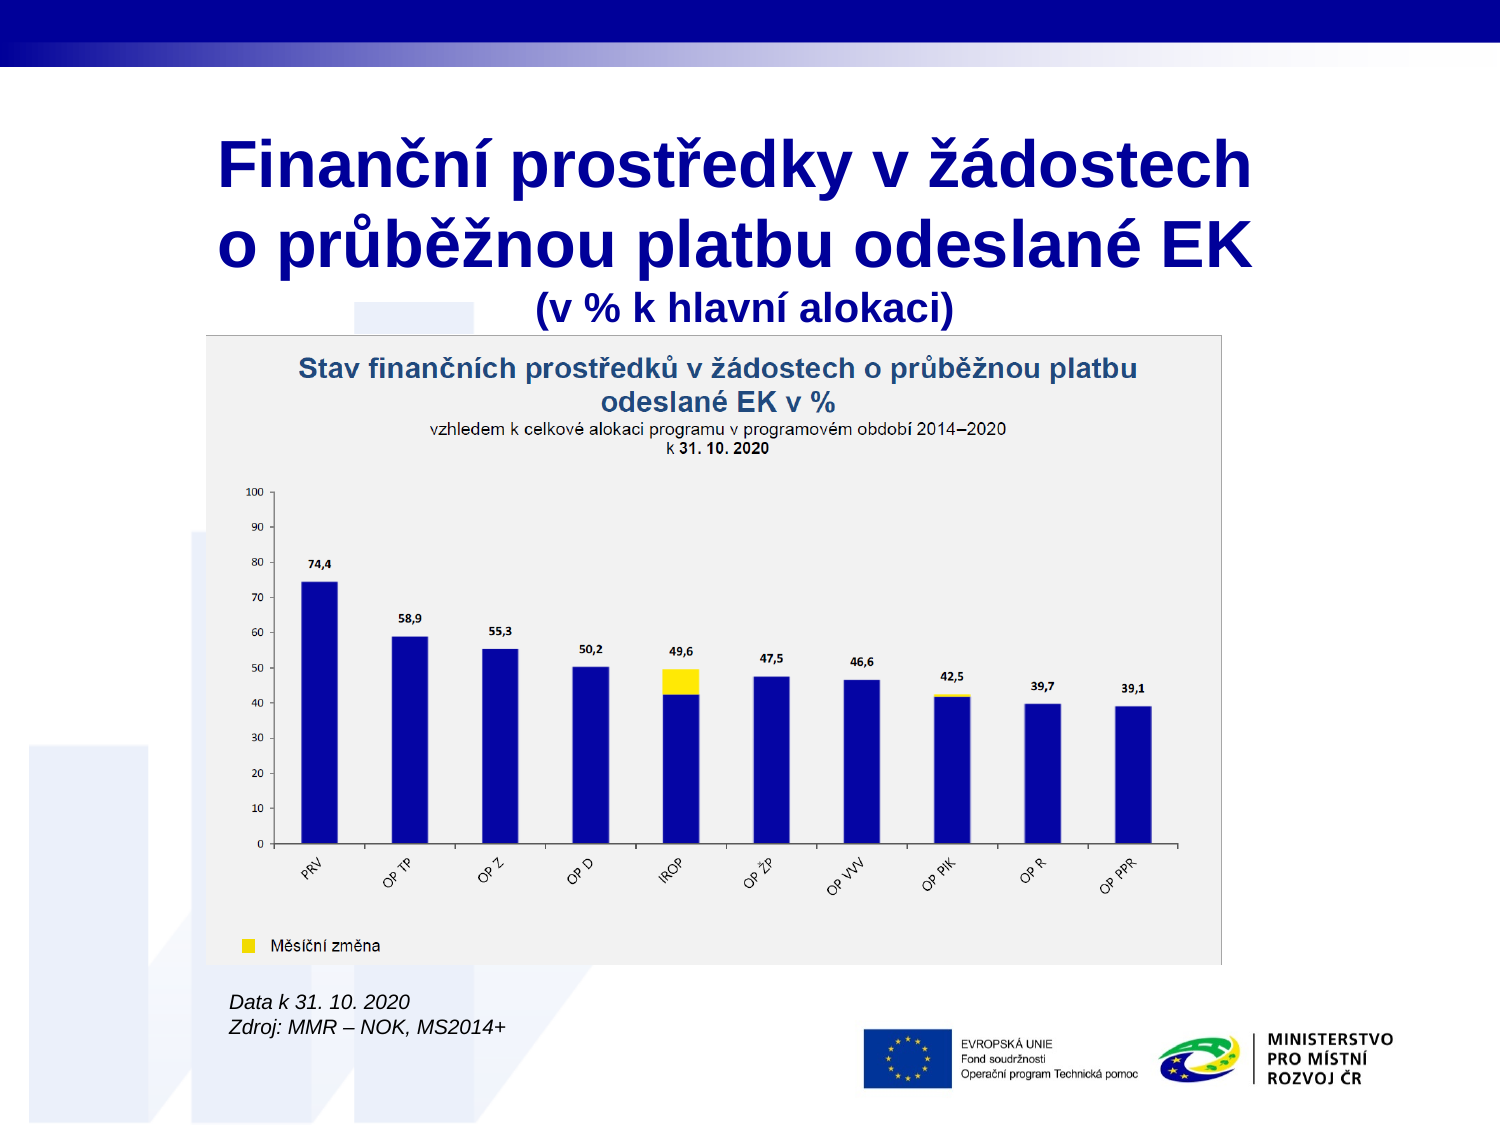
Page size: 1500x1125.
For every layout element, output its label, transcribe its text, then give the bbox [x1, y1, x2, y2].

picture [29, 302, 1412, 1125]
picture [206, 334, 1223, 965]
text_box Data k 31. 10. 2020 Zdroj: MMR – NOK, MS2014+ [214, 982, 521, 1046]
title Finanční prostředky v žádostech o průběžnou platbu odeslané EK (v % k hlavní alokaci) [64, 113, 1425, 197]
list [64, 255, 1425, 982]
